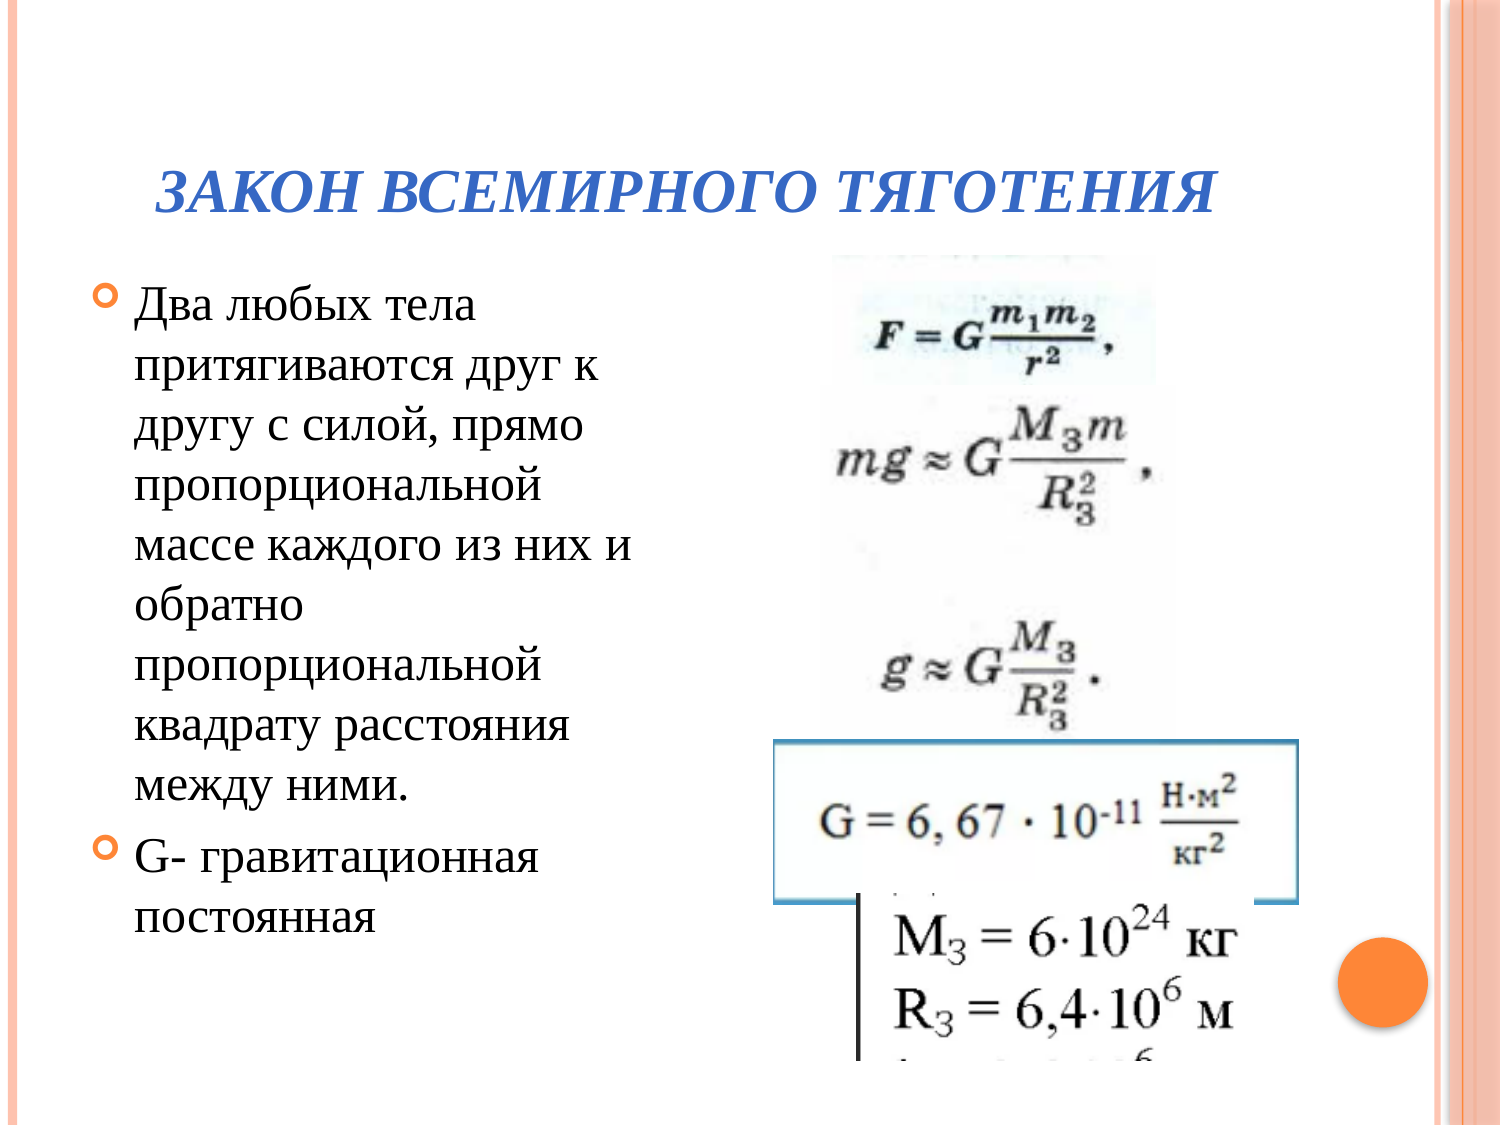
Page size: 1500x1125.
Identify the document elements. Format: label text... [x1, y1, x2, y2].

picture [773, 254, 1300, 1061]
list Два любых тела притягиваются друг к другу с силой, прямо пропорциональной массе каждого из них и обратно пропорциональной квадрату расстояния между ними. G- гравитационная постоянная [75, 262, 675, 1013]
title Закон всемирного тяготения [75, 45, 1300, 233]
